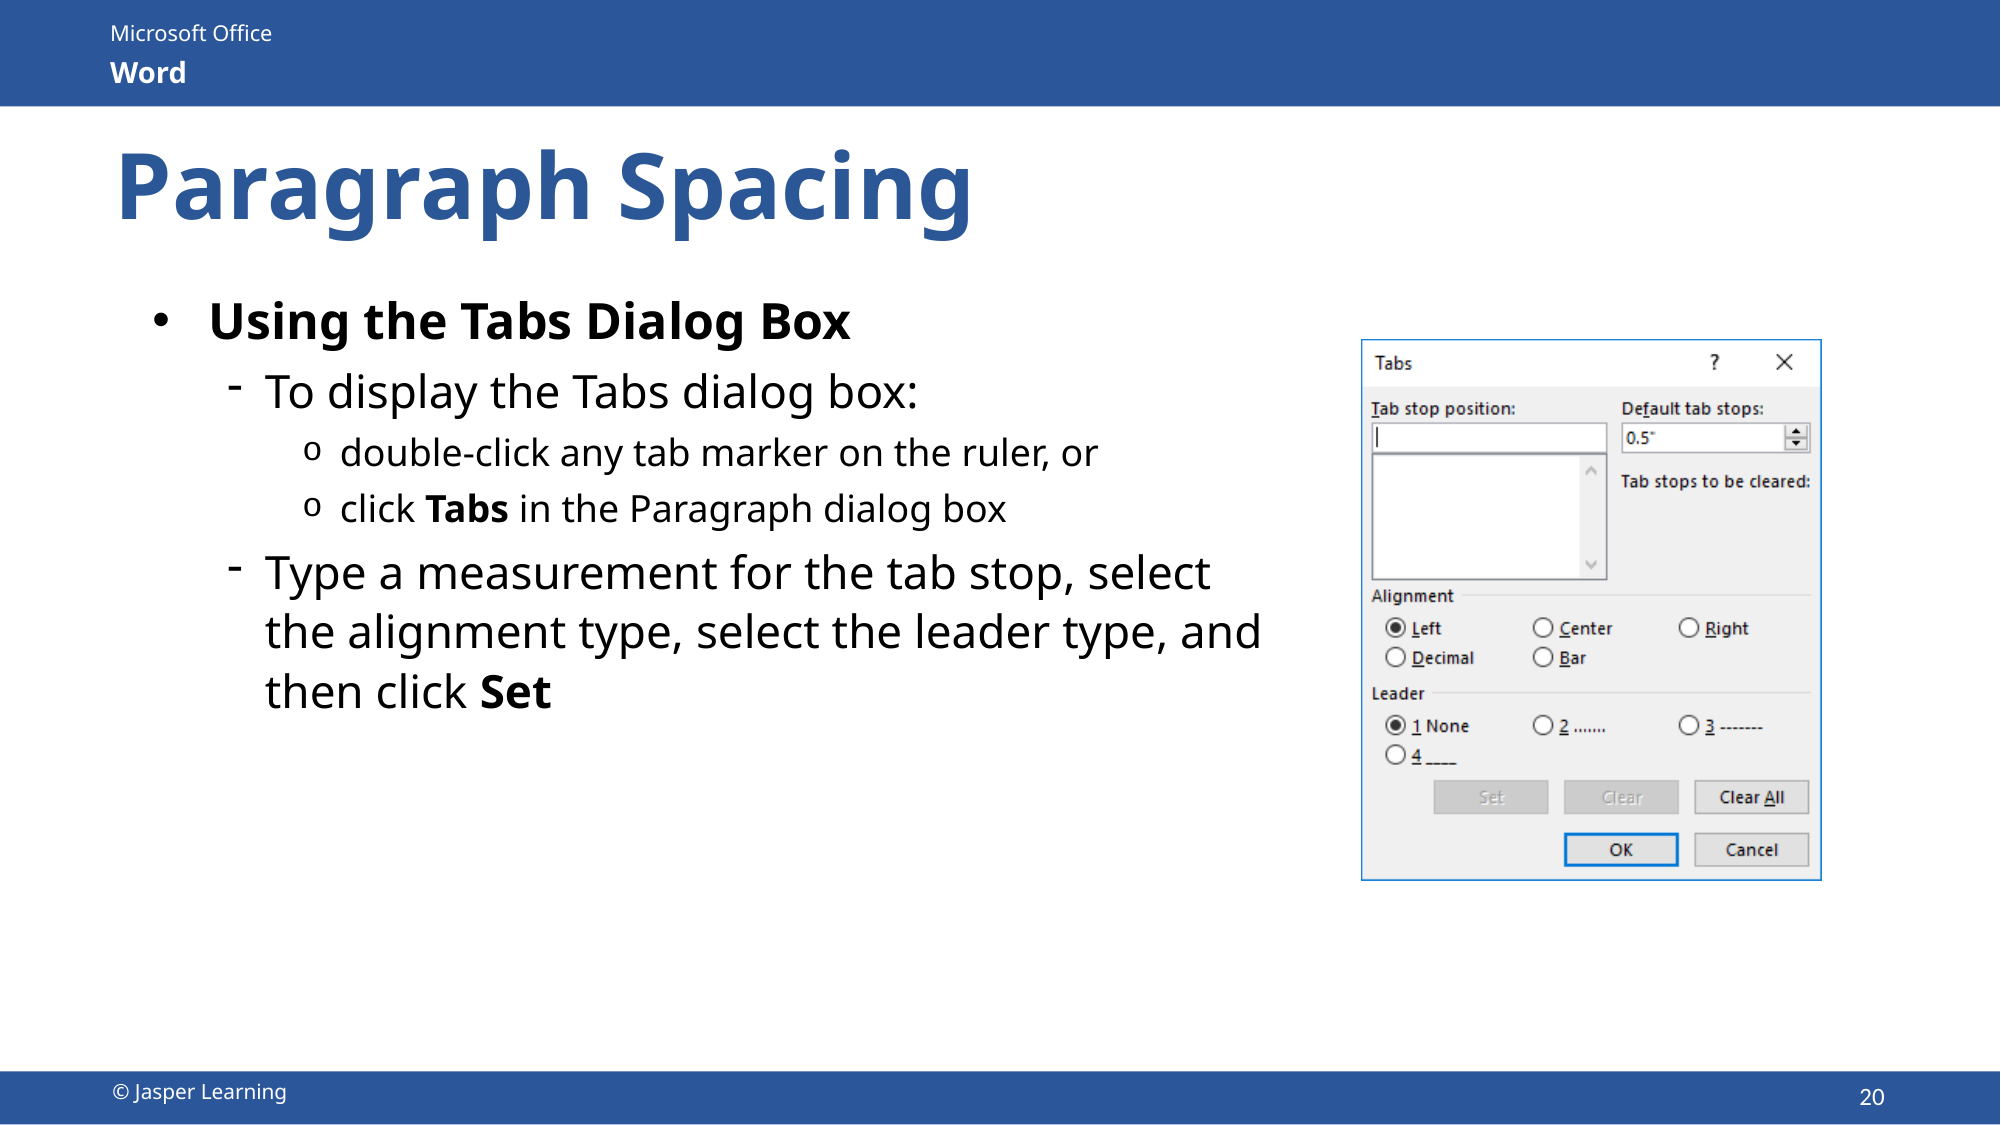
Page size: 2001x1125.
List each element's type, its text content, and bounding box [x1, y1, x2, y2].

title Paragraph Spacing [99, 118, 1866, 248]
picture [1360, 339, 1822, 882]
footer © Jasper Learning [97, 1072, 773, 1114]
list Using the Tabs Dialog Box To display the Tabs dialog box: double-click any tab marker on the ruler, or click Tabs in the Paragraph dialog box Type a measurement for the tab stop, select the alignment type, select the leader type, and then click Set [137, 277, 1302, 1014]
slide_number 20 [1433, 1065, 1900, 1125]
